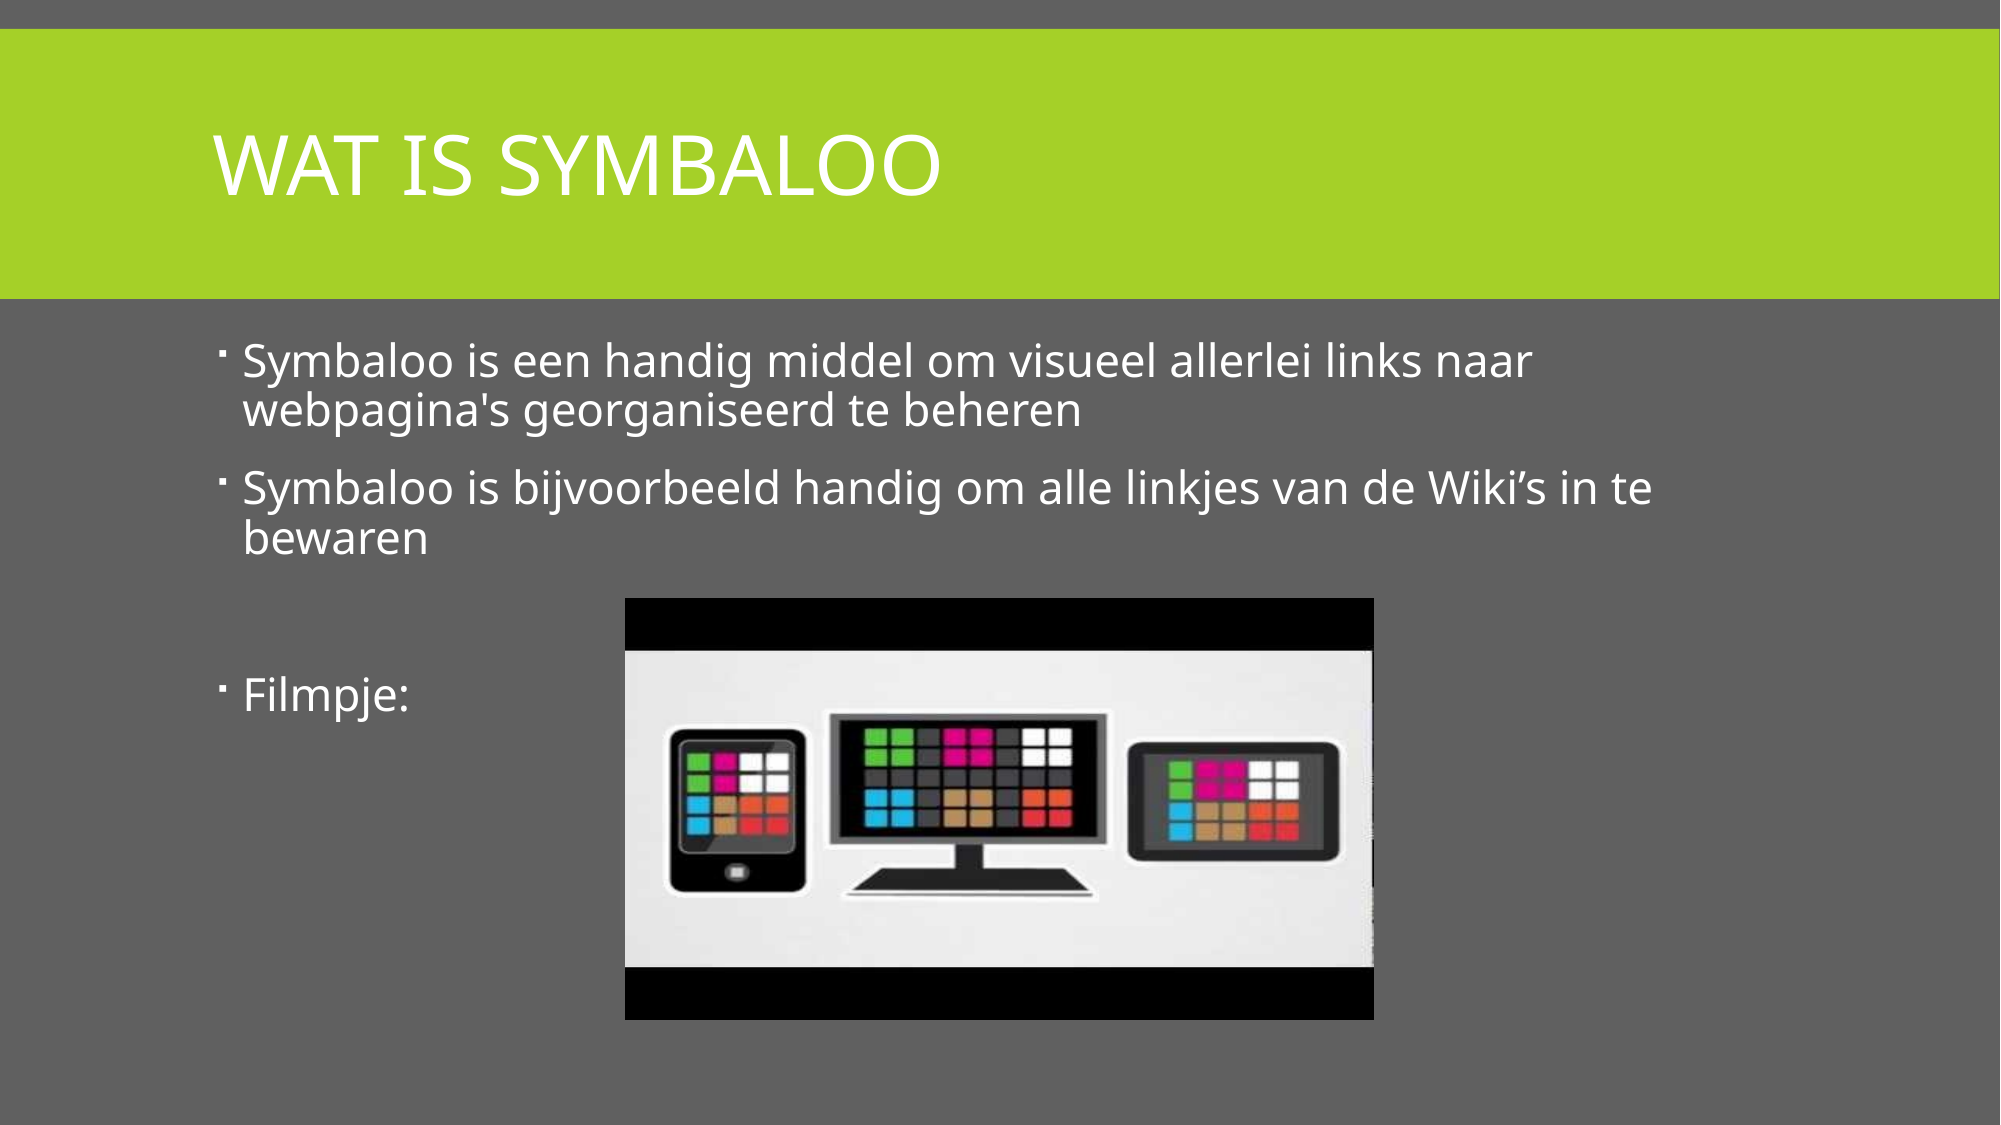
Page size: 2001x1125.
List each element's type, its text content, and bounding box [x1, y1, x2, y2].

title Wat is Symbaloo [197, 46, 1803, 295]
list Symbaloo is een handig middel om visueel allerlei links naar webpagina's georganiseerd te beheren Symbaloo is bijvoorbeeld handig om alle linkjes van de Wiki’s in te bewaren Filmpje: [197, 329, 1803, 1020]
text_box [624, 597, 1375, 1021]
